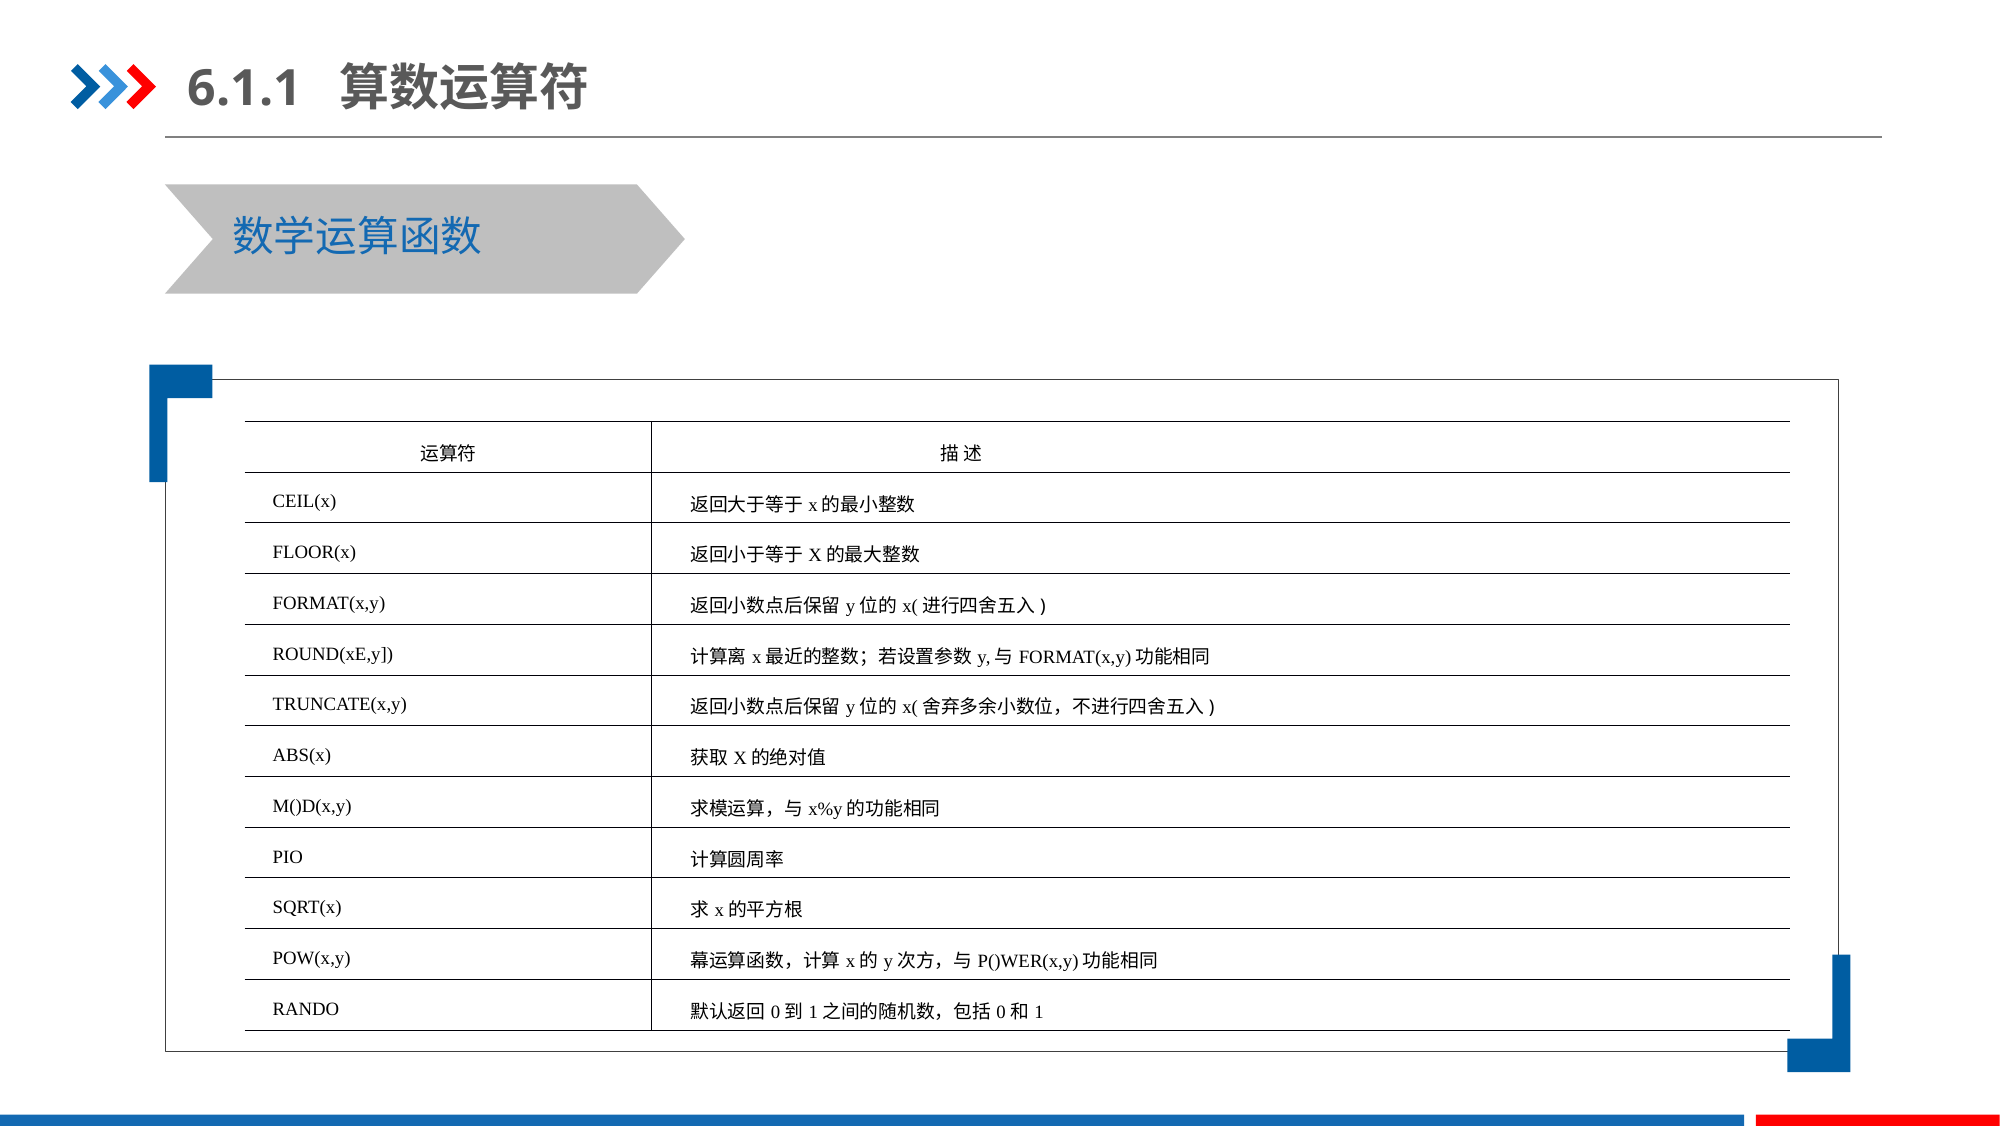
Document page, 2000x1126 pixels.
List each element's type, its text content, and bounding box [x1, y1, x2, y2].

table_header 描 述 [652, 422, 1790, 472]
table_cell POW(x,y) [245, 929, 651, 979]
table_cell 返回小于等于X的最大整数 [652, 523, 1790, 573]
table_cell FLOOR(x) [245, 523, 651, 573]
table_cell PIO [245, 828, 651, 877]
table_cell 求模运算，与x%y的功能相同 [652, 777, 1790, 827]
text_box [1785, 953, 1852, 1074]
table_cell 返回小数点后保留y位的x(进行四舍五入) [652, 574, 1790, 624]
table_cell 计算圆周率 [652, 828, 1790, 877]
table_cell 求x的平方根 [652, 878, 1790, 928]
table_cell 计算离x最近的整数；若设置参数y,与FORMAT(x,y)功能相同 [652, 625, 1790, 675]
table_cell CEIL(x) [245, 473, 651, 522]
table_cell ABS(x) [245, 726, 651, 776]
table_cell FORMAT(x,y) [245, 574, 651, 624]
table_cell RANDO [245, 980, 651, 1030]
table_cell 默认返回0到1之间的随机数，包括0和1 [652, 980, 1790, 1030]
text_box [163, 378, 1841, 1053]
table_header 运算符 [245, 422, 651, 472]
table_cell 获取X的绝对值 [652, 726, 1790, 776]
table_cell ROUND(xE,y]) [245, 625, 651, 675]
table_cell SQRT(x) [245, 878, 651, 928]
text_box [147, 363, 215, 484]
table_cell 返回小数点后保留y位的x(舍弃多余小数位，不进行四舍五入) [652, 676, 1790, 725]
text_box [164, 184, 685, 294]
table_cell TRUNCATE(x,y) [245, 676, 651, 725]
table_cell M()D(x,y) [245, 777, 651, 827]
table_cell 幕运算函数，计算x的y次方，与P()WER(x,y)功能相同 [652, 929, 1790, 979]
table_cell 返回大于等于x的最小整数 [652, 473, 1790, 522]
text_box 数学运算函数 [217, 202, 498, 267]
text_box 6.1.1 算数运算符 [187, 43, 827, 127]
